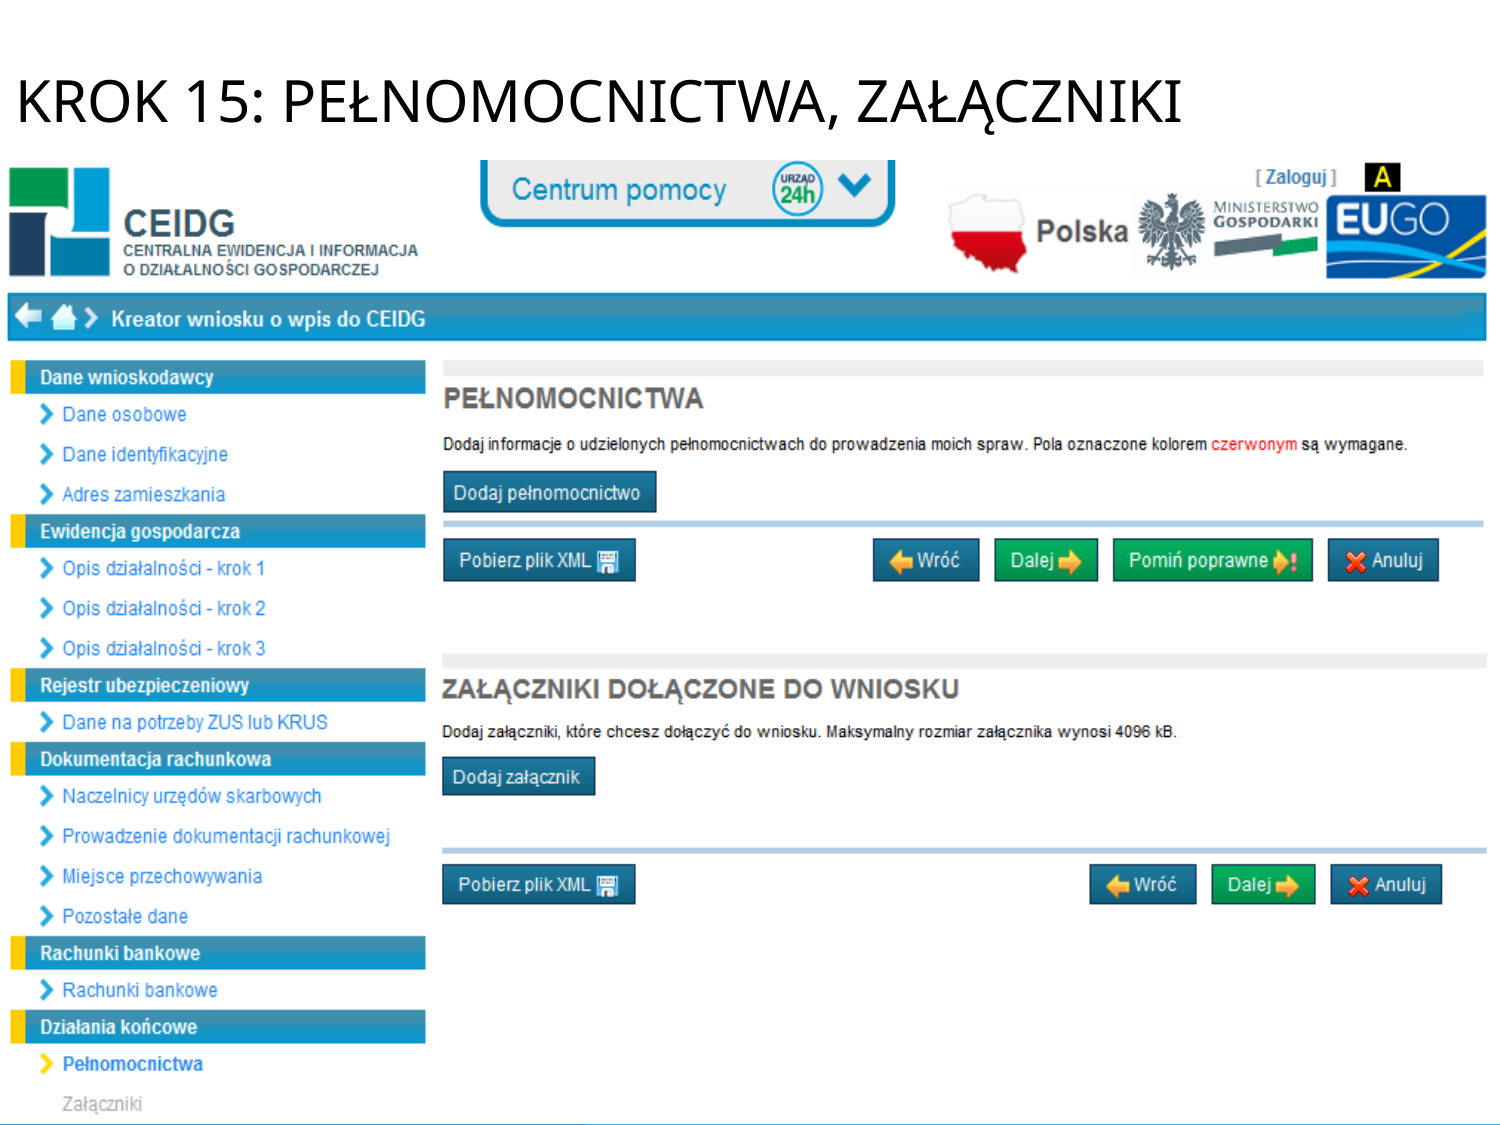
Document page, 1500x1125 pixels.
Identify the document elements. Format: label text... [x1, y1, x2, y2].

title KROK 15: PEŁNOMOCNICTWA, ZAŁĄCZNIKI [0, 54, 1234, 145]
picture [488, 160, 887, 219]
picture [0, 160, 1500, 1124]
